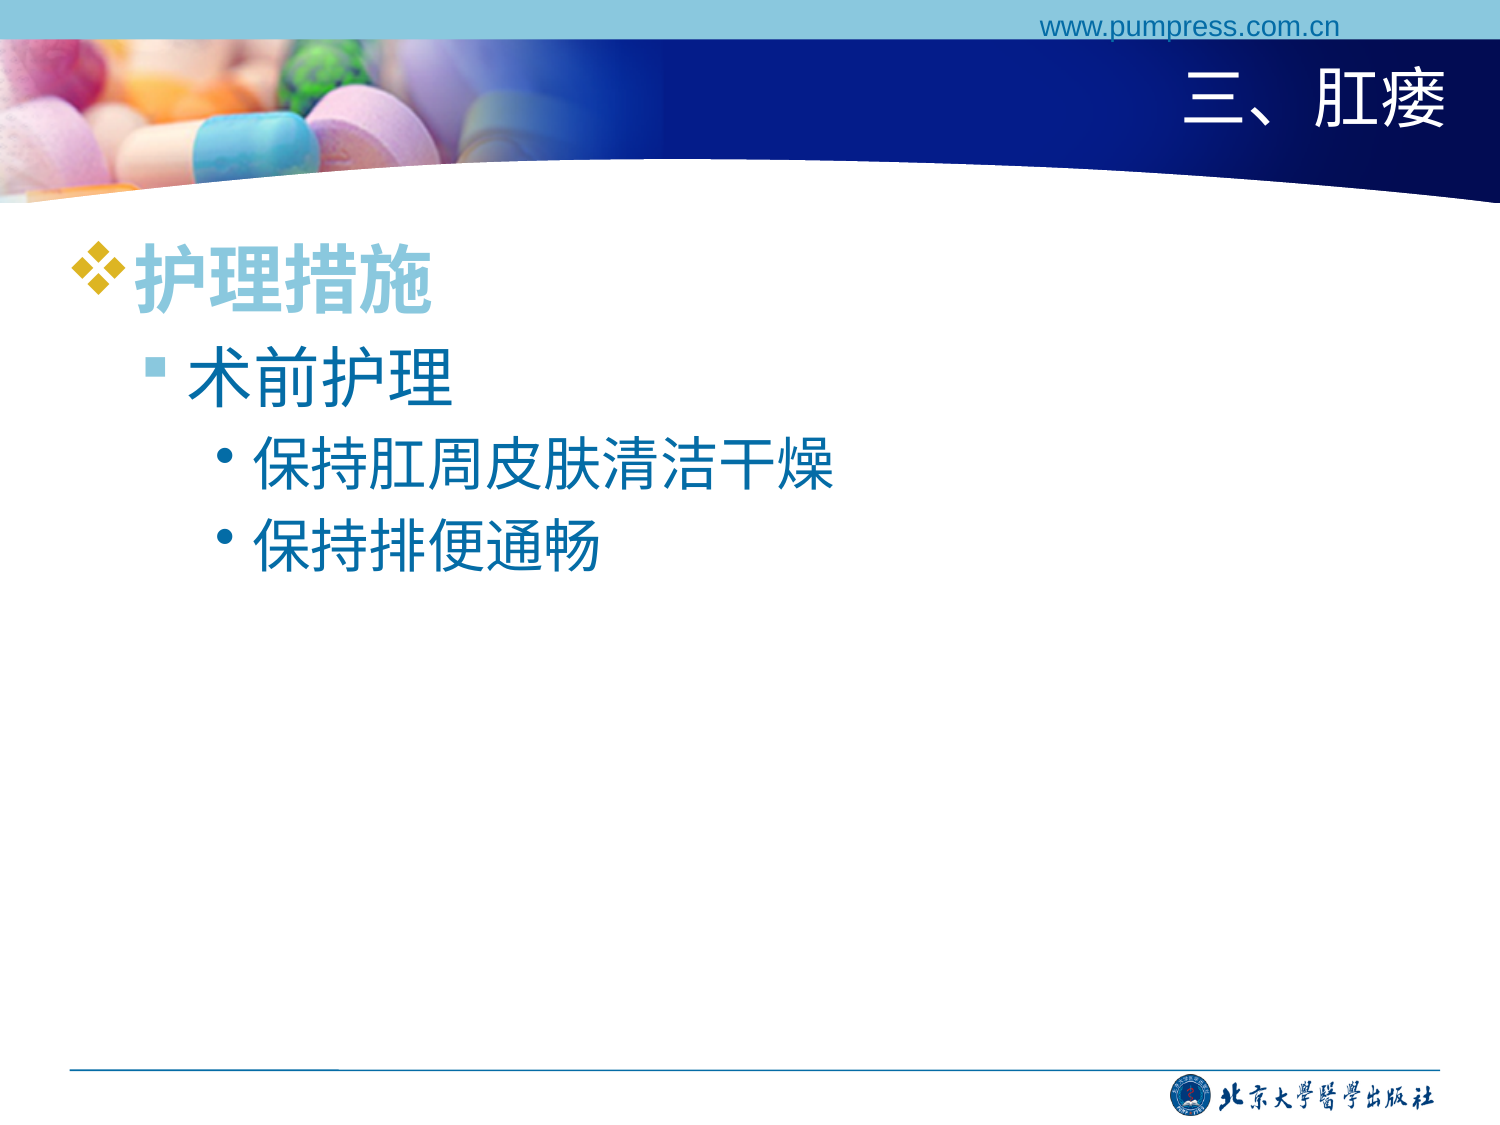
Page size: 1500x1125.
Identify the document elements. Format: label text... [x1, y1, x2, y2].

list 护理措施 术前护理 保持肛周皮肤清洁干燥 保持排便通畅 [49, 224, 1500, 1026]
slide_number www.pumpress.com.cn [1025, 0, 1463, 38]
picture [0, 40, 1500, 203]
title 三、肛瘘 [137, 49, 1463, 143]
picture [1170, 1074, 1436, 1118]
